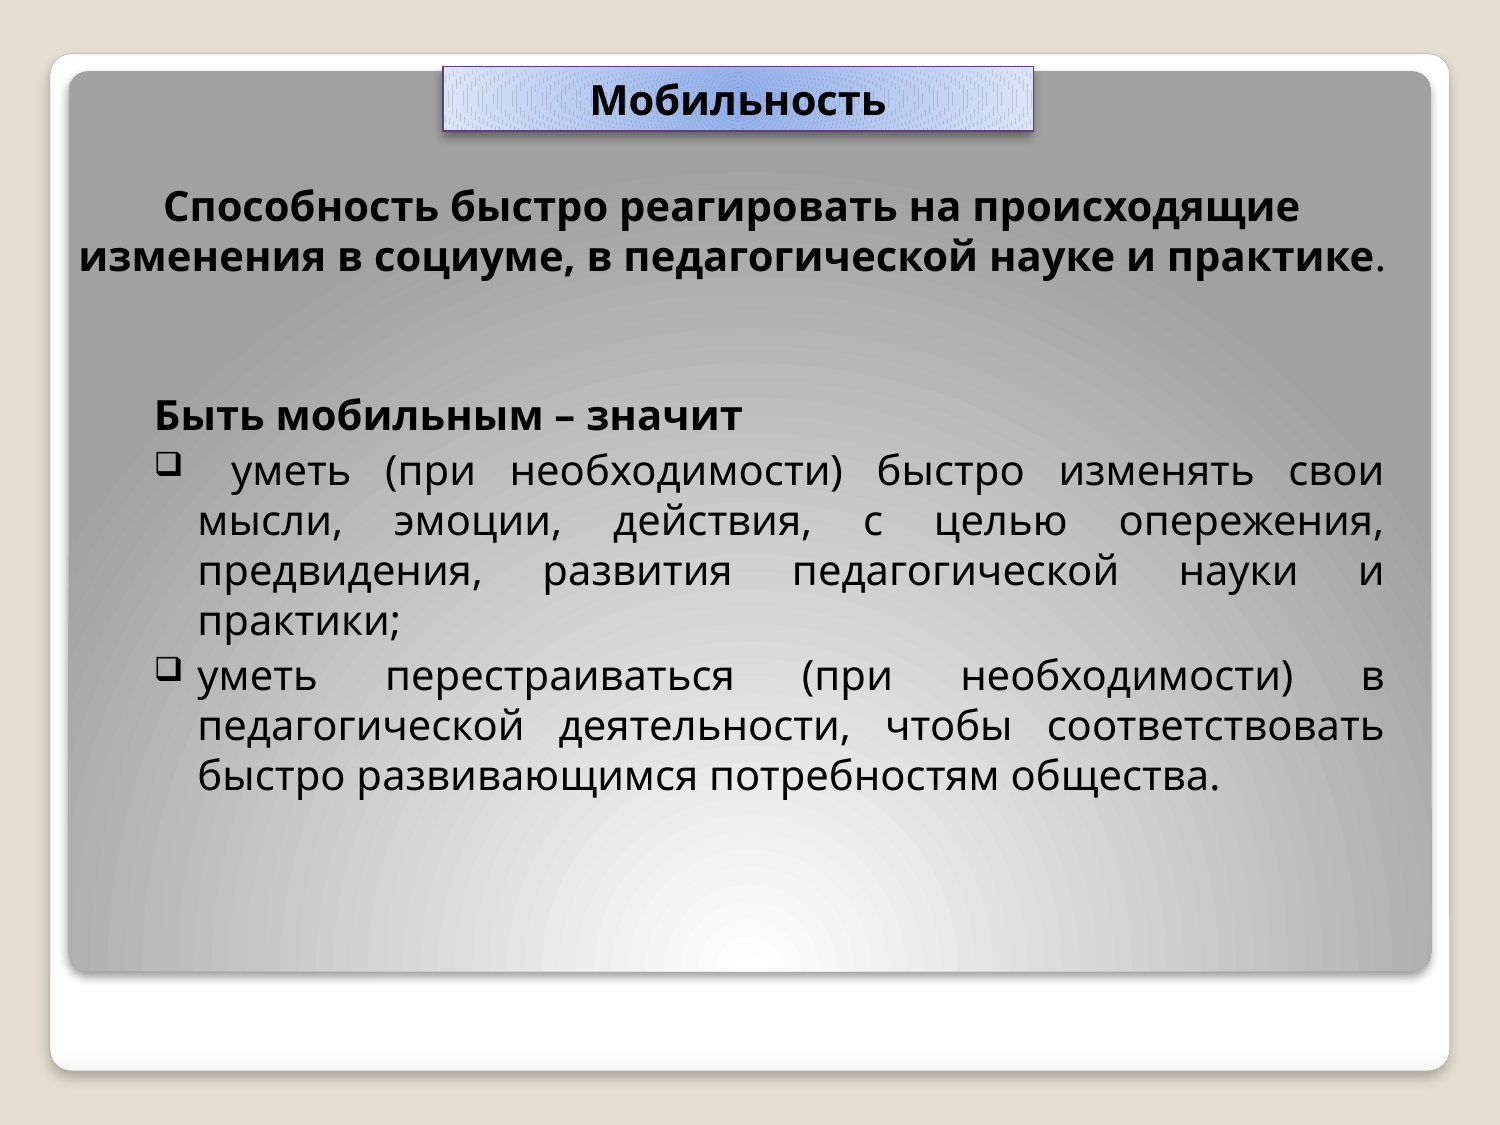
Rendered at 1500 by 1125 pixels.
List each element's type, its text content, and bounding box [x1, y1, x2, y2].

text_box Мобильность [442, 66, 1034, 132]
text_box Способность быстро реагировать на происходящие изменения в социуме, в педагогической науке и практике. [41, 172, 1424, 288]
list Быть мобильным – значит уметь (при необходимости) быстро изменять свои мысли, эмоции, действия, с целью опережения, предвидения, развития педагогической науки и практики; уметь перестраиваться (при необходимости) в педагогической деятельности, чтобы соответствовать быстро развивающимся потребностям общества. [123, 373, 1400, 859]
